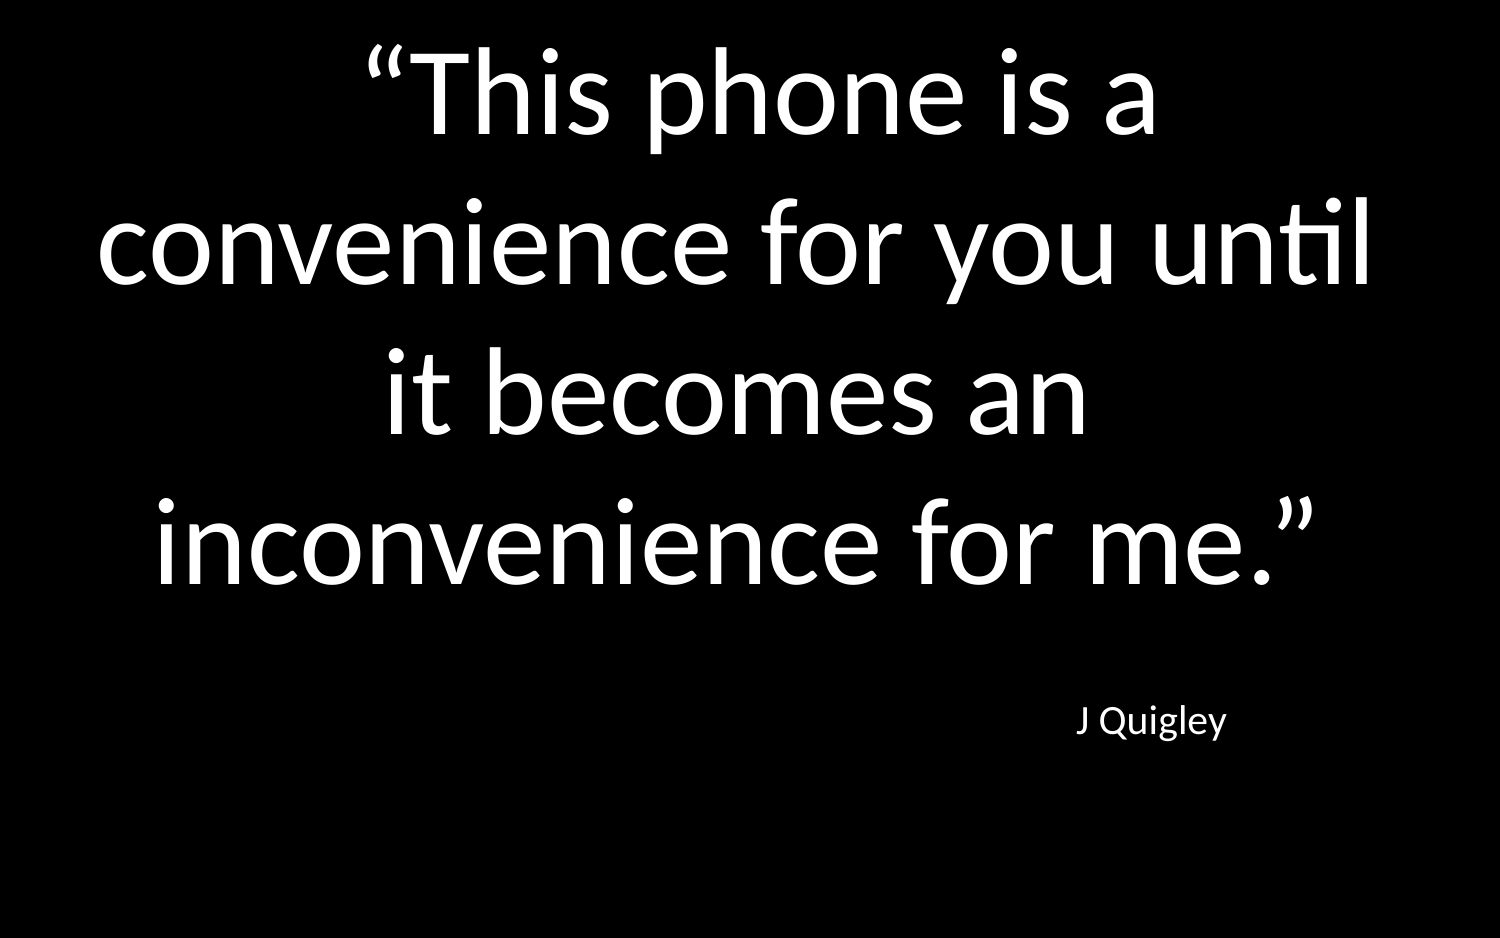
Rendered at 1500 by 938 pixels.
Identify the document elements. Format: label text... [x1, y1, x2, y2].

title “This phone is a convenience for you until it becomes an inconvenience for me.” J Quigley [62, 231, 1413, 388]
